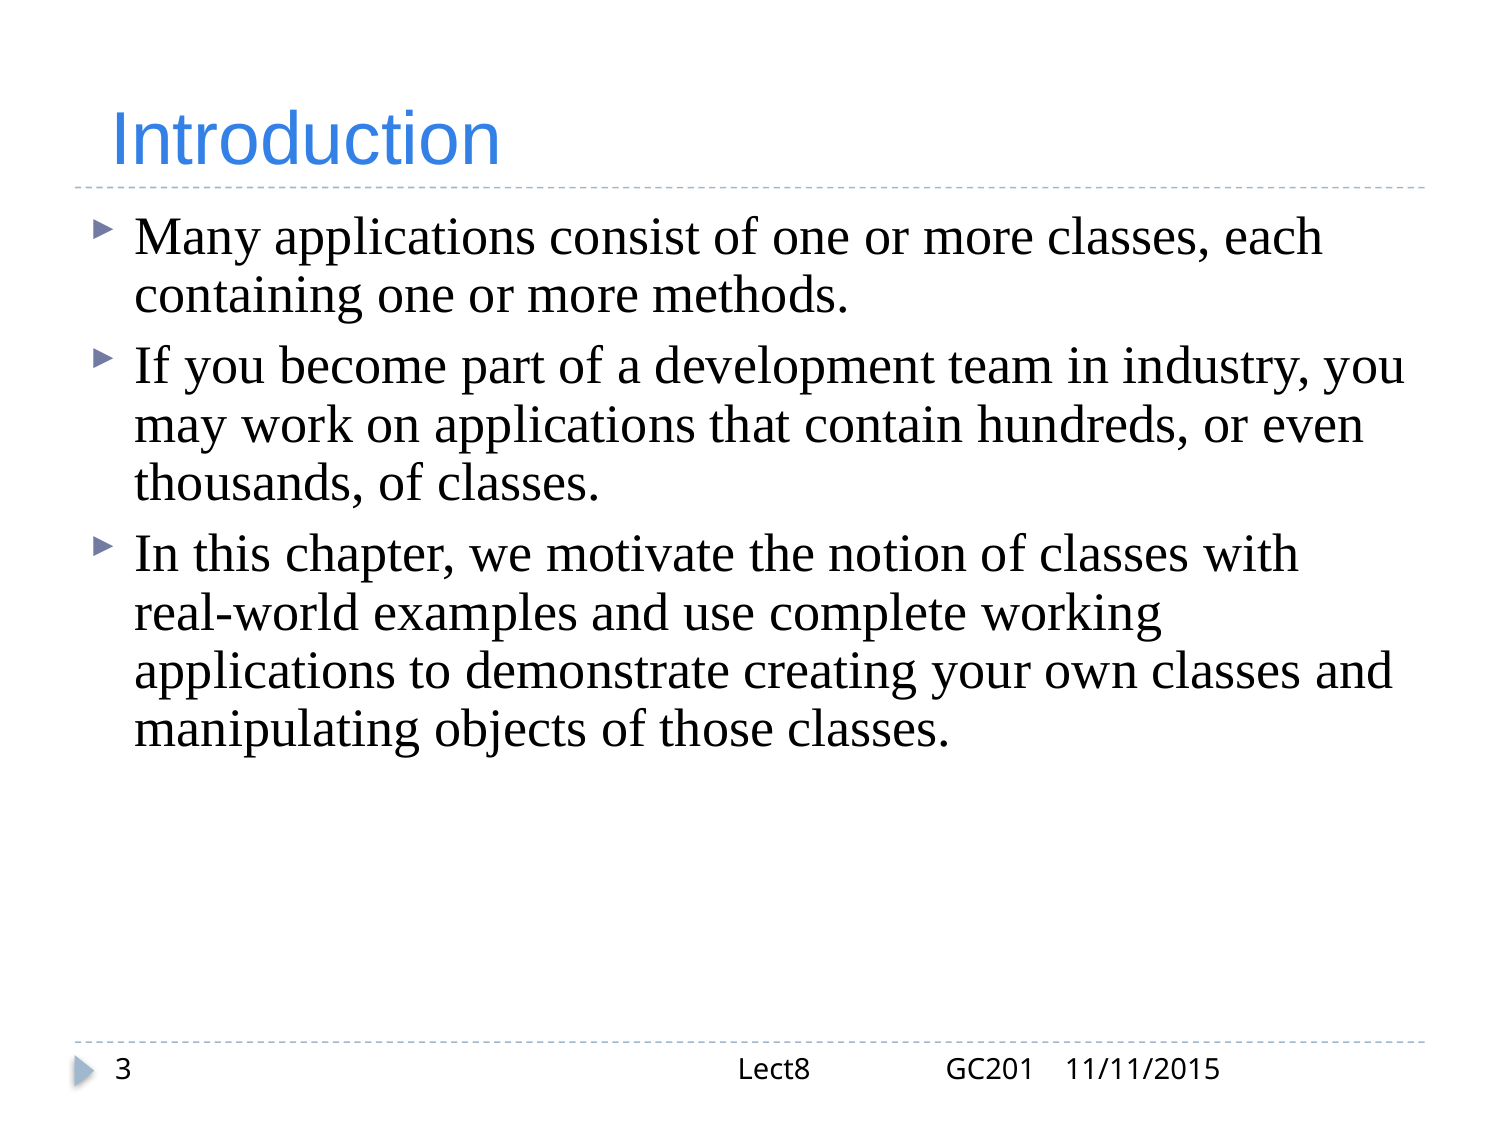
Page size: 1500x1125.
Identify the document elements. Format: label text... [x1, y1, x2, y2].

slide_number 3 [100, 1042, 426, 1103]
footer Lect8 GC201 [475, 1042, 1051, 1103]
title Introduction [75, 24, 1425, 188]
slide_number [1051, 1042, 1426, 1103]
list Many applications consist of one or more classes, each containing one or more methods. If you become part of a development team in industry, you may work on applications that contain hundreds, or even thousands, of classes. In this chapter, we motivate the notion of classes with real-world examples and use complete working applications to demonstrate creating your own classes and manipulating objects of those classes. [75, 200, 1425, 1006]
